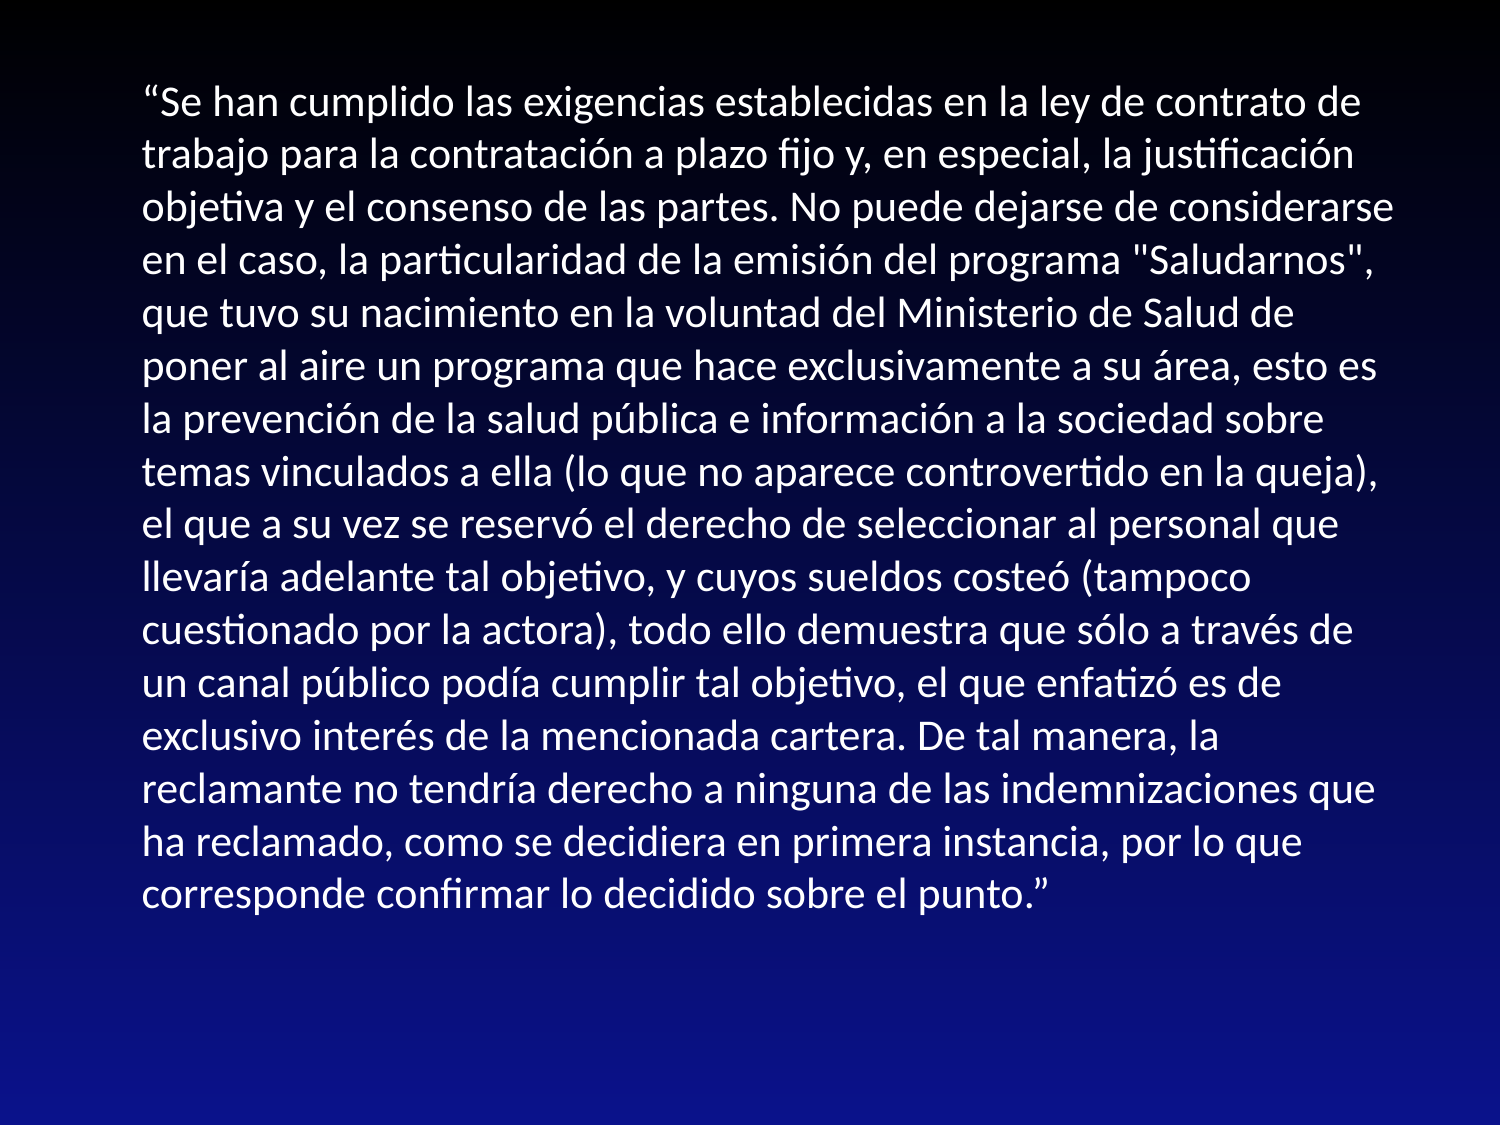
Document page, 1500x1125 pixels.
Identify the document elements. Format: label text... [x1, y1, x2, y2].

list “Se han cumplido las exigencias establecidas en la ley de contrato de trabajo para la contratación a plazo fijo y, en especial, la justificación objetiva y el consenso de las partes. No puede dejarse de considerarse en el caso, la particularidad de la emisión del programa "Saludarnos", que tuvo su nacimiento en la voluntad del Ministerio de Salud de poner al aire un programa que hace exclusivamente a su área, esto es la prevención de la salud pública e información a la sociedad sobre temas vinculados a ella (lo que no aparece controvertido en la queja), el que a su vez se reservó el derecho de seleccionar al personal que llevaría adelante tal objetivo, y cuyos sueldos costeó (tampoco cuestionado por la actora), todo ello demuestra que sólo a través de un canal público podía cumplir tal objetivo, el que enfatizó es de exclusivo interés de la mencionada cartera. De tal manera, la reclamante no tendría derecho a ninguna de las indemnizaciones que ha reclamado, como se decidiera en primera instancia, por lo que corresponde confirmar lo decidido sobre el punto.” [74, 42, 1426, 1006]
